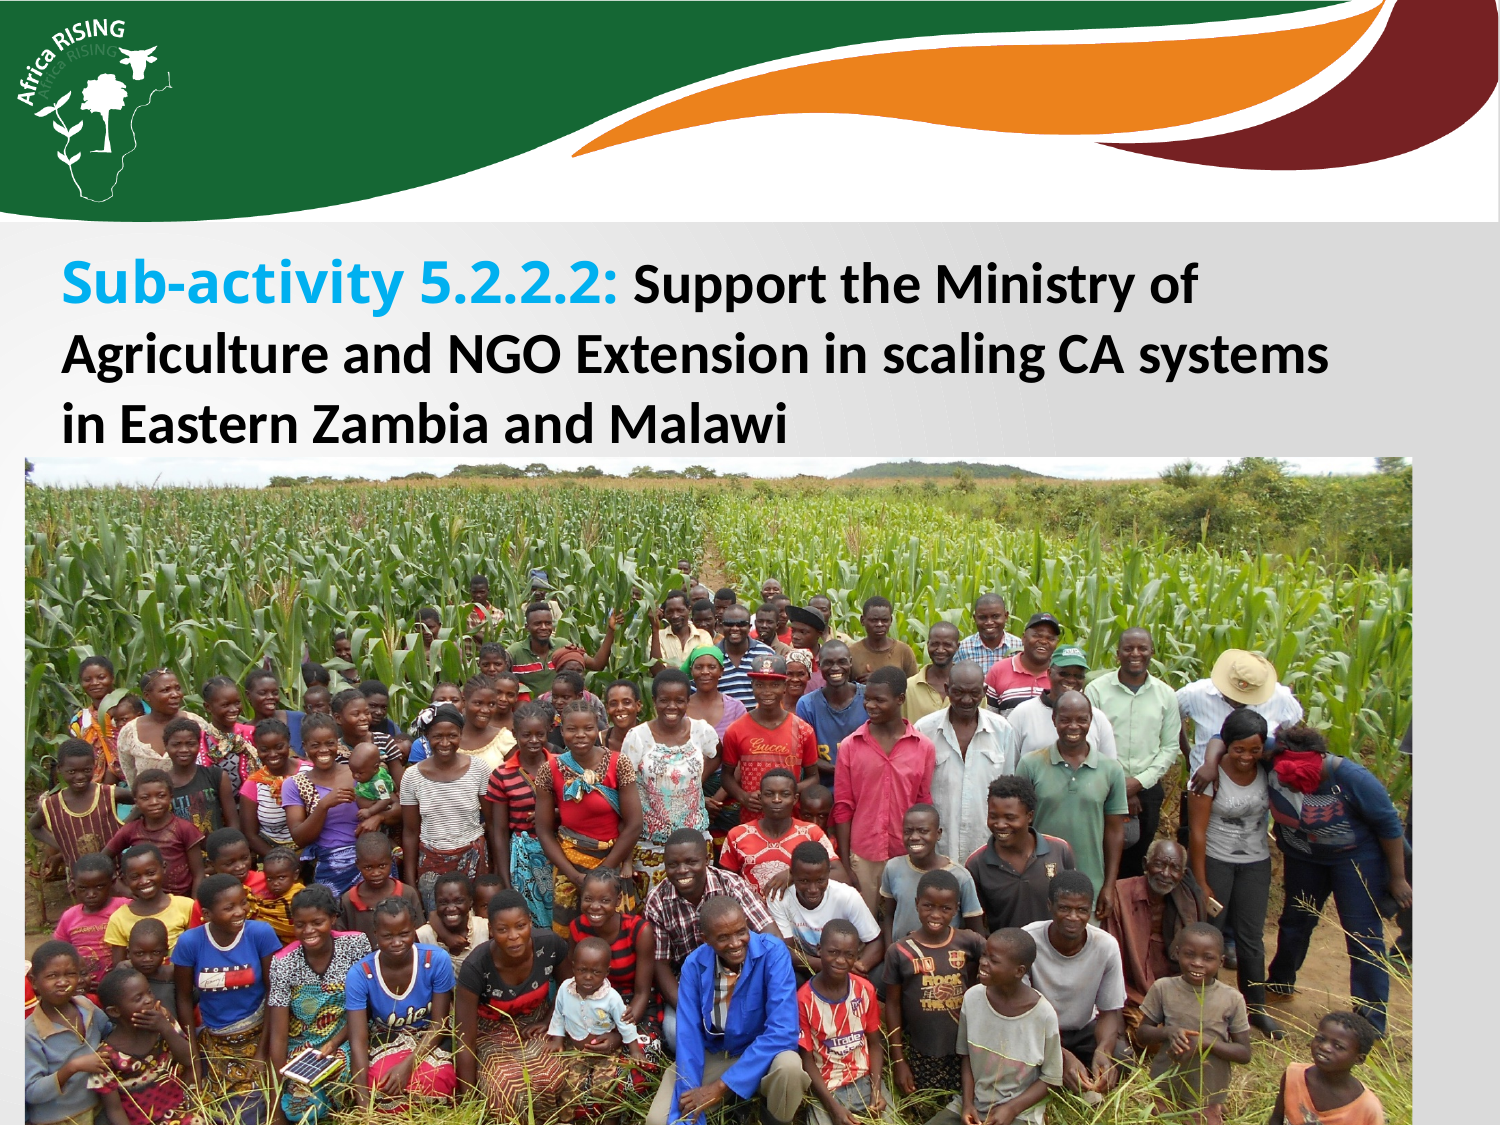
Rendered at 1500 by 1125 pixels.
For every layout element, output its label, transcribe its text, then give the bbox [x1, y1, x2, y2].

picture [24, 456, 1413, 1125]
list Sub-activity 5.2.2.2: Support the Ministry of Agriculture and NGO Extension in scaling CA systems in Eastern Zambia and Malawi [27, 237, 1370, 425]
picture [0, 0, 1499, 222]
